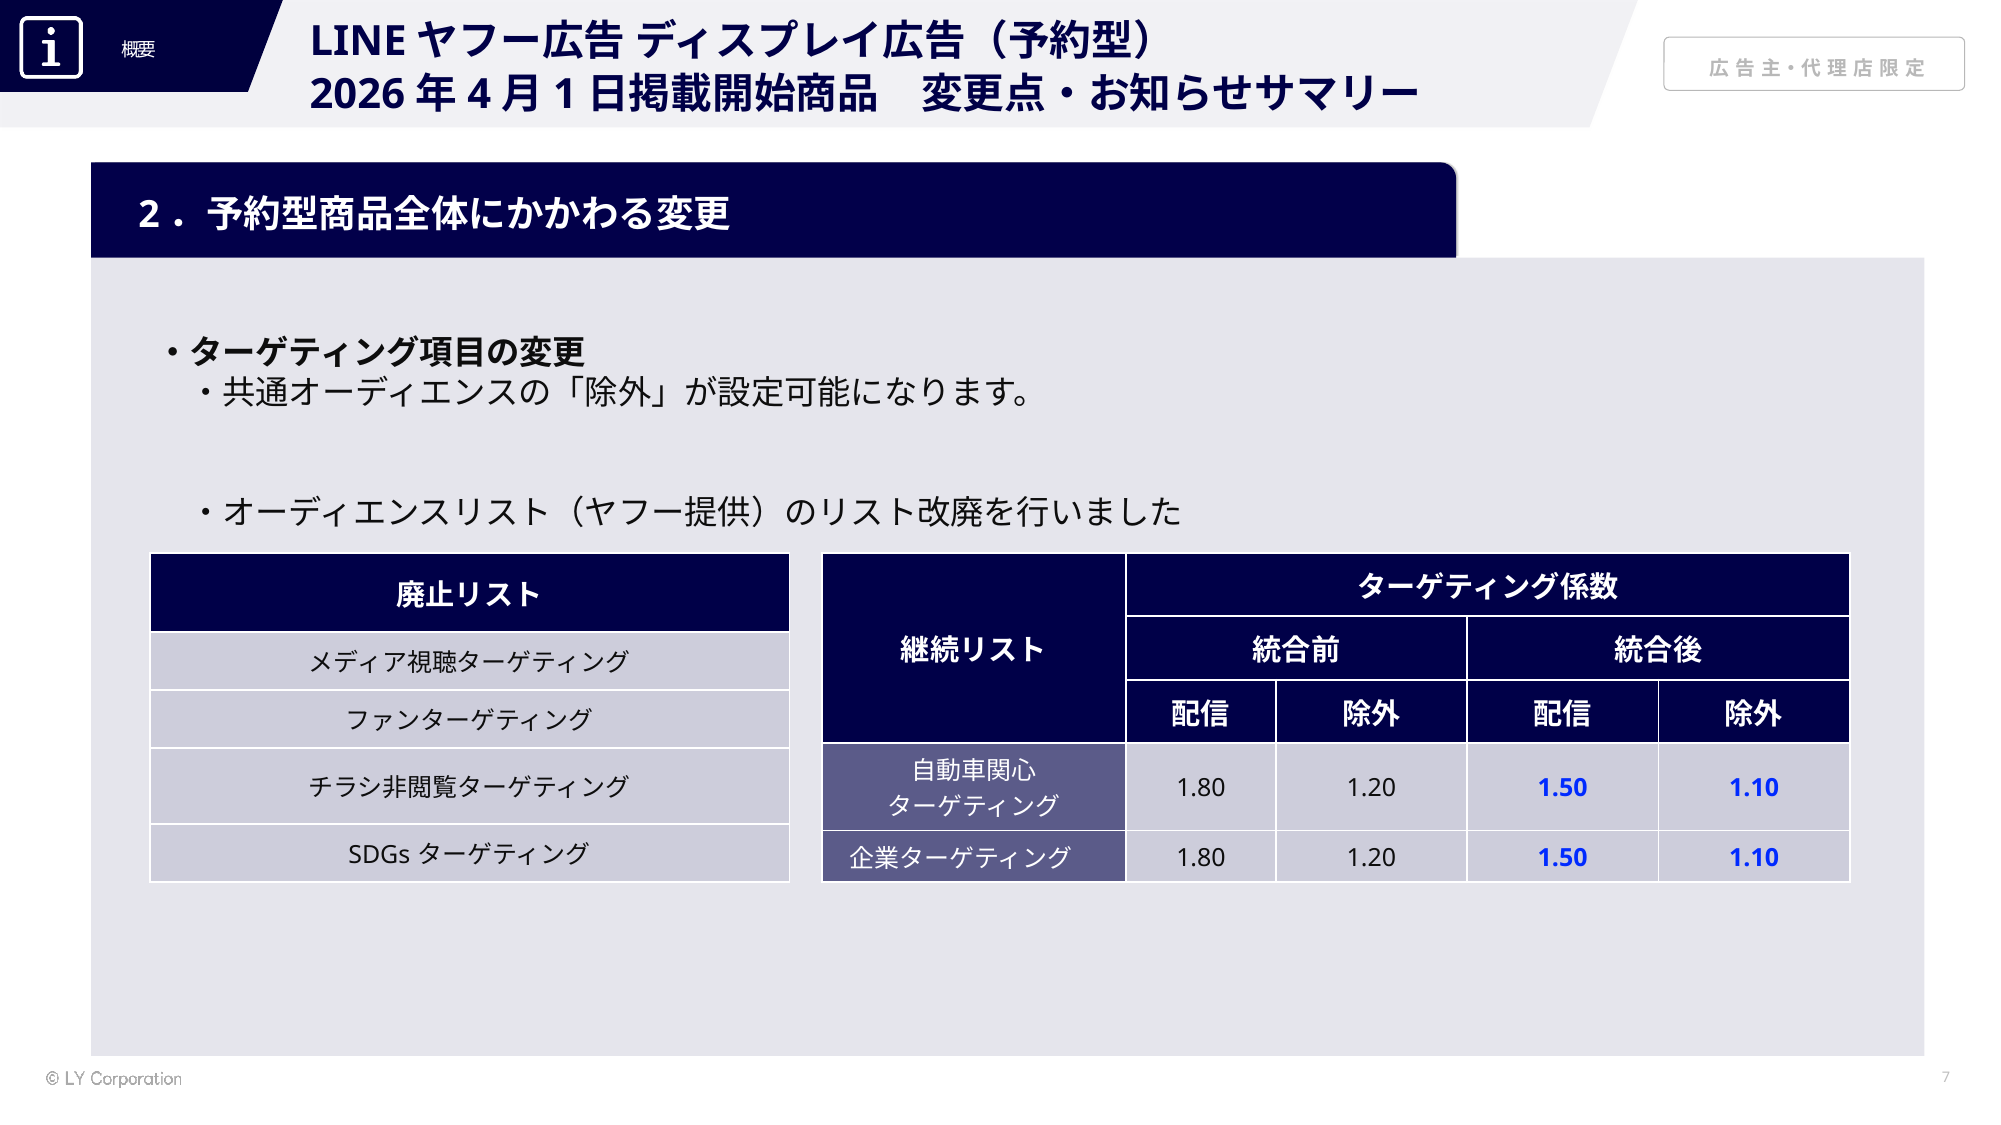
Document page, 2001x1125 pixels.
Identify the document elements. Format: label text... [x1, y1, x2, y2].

table_cell 1.20 [1277, 744, 1466, 830]
table_cell 配信 [1127, 681, 1275, 742]
picture [9, 5, 92, 87]
text_box 2．予約型商品全体にかかわる変更 [90, 161, 1458, 259]
table_cell 配信 [1468, 681, 1658, 742]
table_cell チラシ非閲覧ターゲティング [151, 749, 789, 823]
table_cell ファンターゲティング [151, 691, 789, 747]
table_cell 除外 [1277, 681, 1466, 742]
table_cell 自動車関心 ターゲティング [823, 744, 1125, 830]
list LINEヤフー広告 ディスプレイ広告（予約型） 2026年4月1日掲載開始商品 変更点・お知らせサマリー [309, 41, 1645, 97]
picture [46, 1071, 181, 1088]
table_cell 1.80 [1127, 831, 1275, 881]
table_cell 1.20 [1277, 831, 1466, 881]
table_cell 1.50 [1468, 744, 1658, 830]
text_box 概要 [97, 13, 180, 81]
table_cell 統合前 [1127, 617, 1466, 679]
table_header 継続リスト [823, 554, 1125, 742]
text_box ・ターゲティング項目の変更 ・共通オーディエンスの「除外」が設定可能になります。 ・オーディエンスリスト（ヤフー提供）のリスト改廃を行いました [91, 257, 1925, 1056]
table_cell 企業ターゲティング [823, 831, 1125, 881]
table_cell 1.10 [1659, 744, 1849, 830]
table_cell SDGsターゲティング [151, 825, 789, 881]
table_cell メディア視聴ターゲティング [151, 633, 789, 689]
table_cell 1.10 [1659, 831, 1849, 881]
table_cell 統合後 [1468, 617, 1849, 679]
table_cell 除外 [1659, 681, 1849, 742]
table_header ターゲティング係数 [1127, 554, 1849, 615]
table_cell 1.50 [1468, 831, 1658, 881]
table_header 廃止リスト [151, 554, 789, 631]
table_cell 1.80 [1127, 744, 1275, 830]
